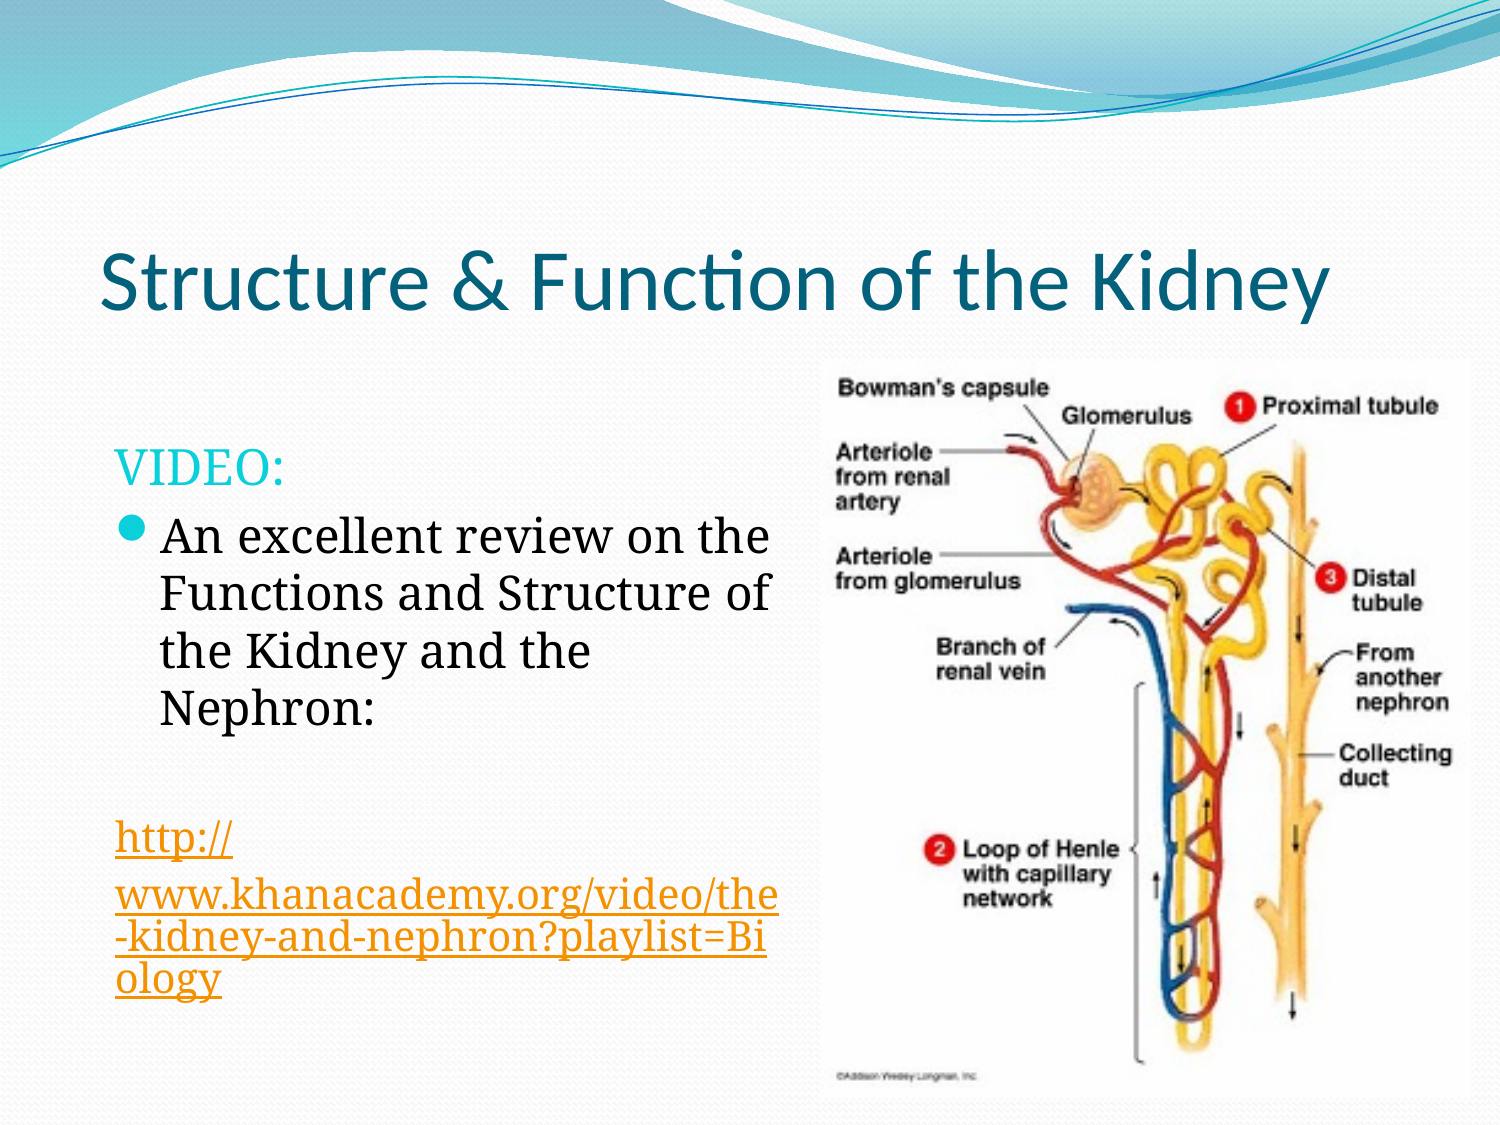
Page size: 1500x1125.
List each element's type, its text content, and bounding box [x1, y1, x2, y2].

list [820, 361, 1471, 1098]
list VIDEO: An excellent review on the Functions and Structure of the Kidney and the Nephron: http://www.khanacademy.org/video/the-kidney-and-nephron?playlist=Biology [99, 428, 805, 1125]
text_box Structure & Function of the Kidney [99, 140, 1450, 328]
